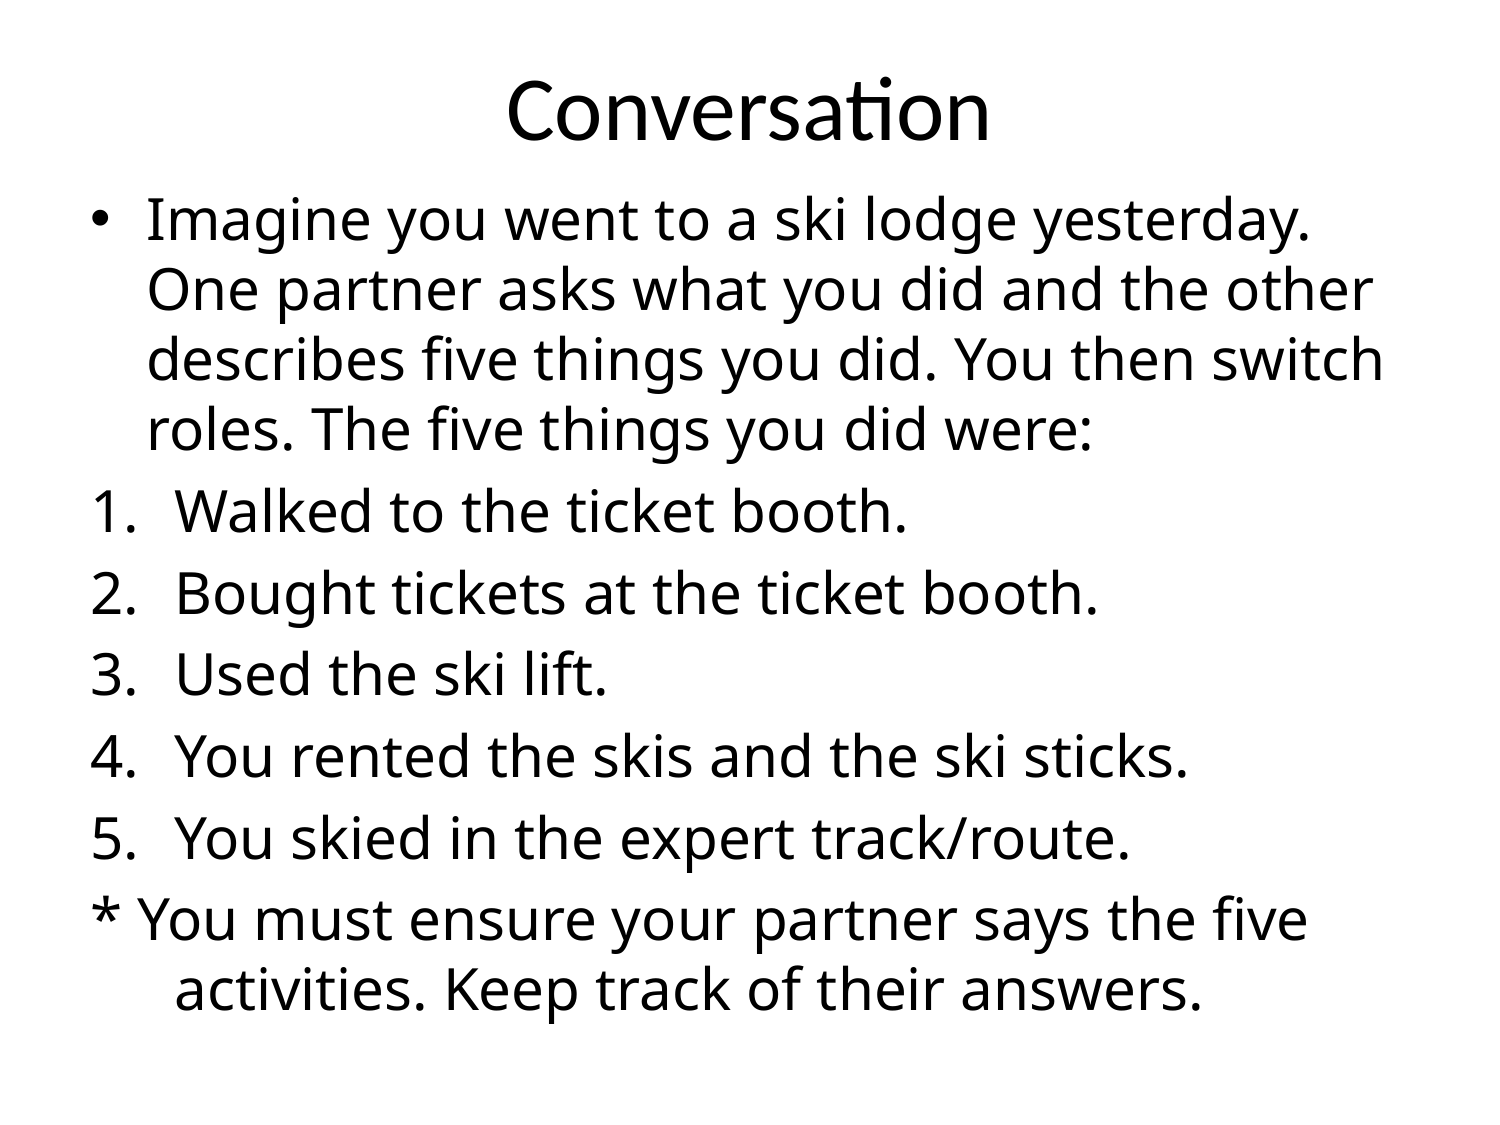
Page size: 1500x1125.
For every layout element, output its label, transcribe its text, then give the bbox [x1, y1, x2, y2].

title Conversation [75, 45, 1425, 163]
list Imagine you went to a ski lodge yesterday. One partner asks what you did and the other describes five things you did. You then switch roles. The five things you did were: Walked to the ticket booth. Bought tickets at the ticket booth. Used the ski lift. You rented the skis and the ski sticks. You skied in the expert track/route. * You must ensure your partner says the five activities. Keep track of their answers. [75, 174, 1425, 1088]
